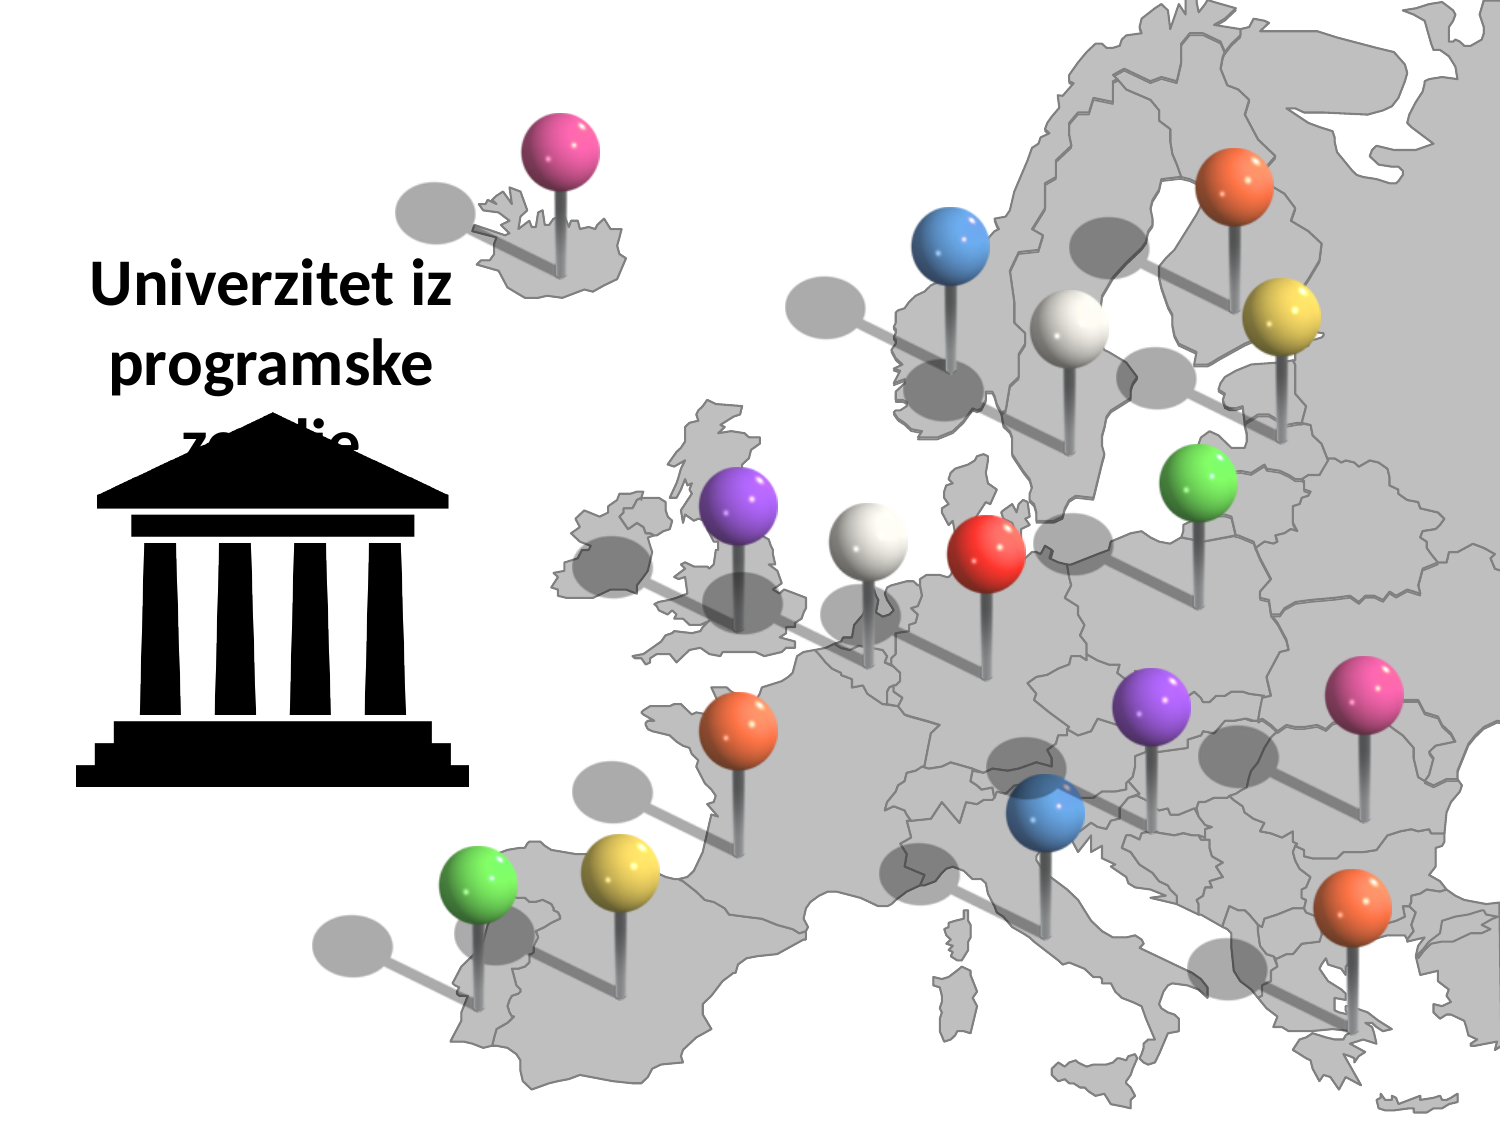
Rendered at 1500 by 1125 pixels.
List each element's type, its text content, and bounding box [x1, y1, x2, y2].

picture [395, 113, 601, 280]
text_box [450, 0, 1500, 1113]
picture [1198, 656, 1404, 824]
picture [785, 148, 1321, 611]
picture [312, 692, 778, 1013]
picture [572, 467, 1191, 942]
picture [76, 411, 469, 788]
picture [1186, 869, 1392, 1036]
text_box Univerzitet iz programske zemlje [64, 231, 445, 487]
